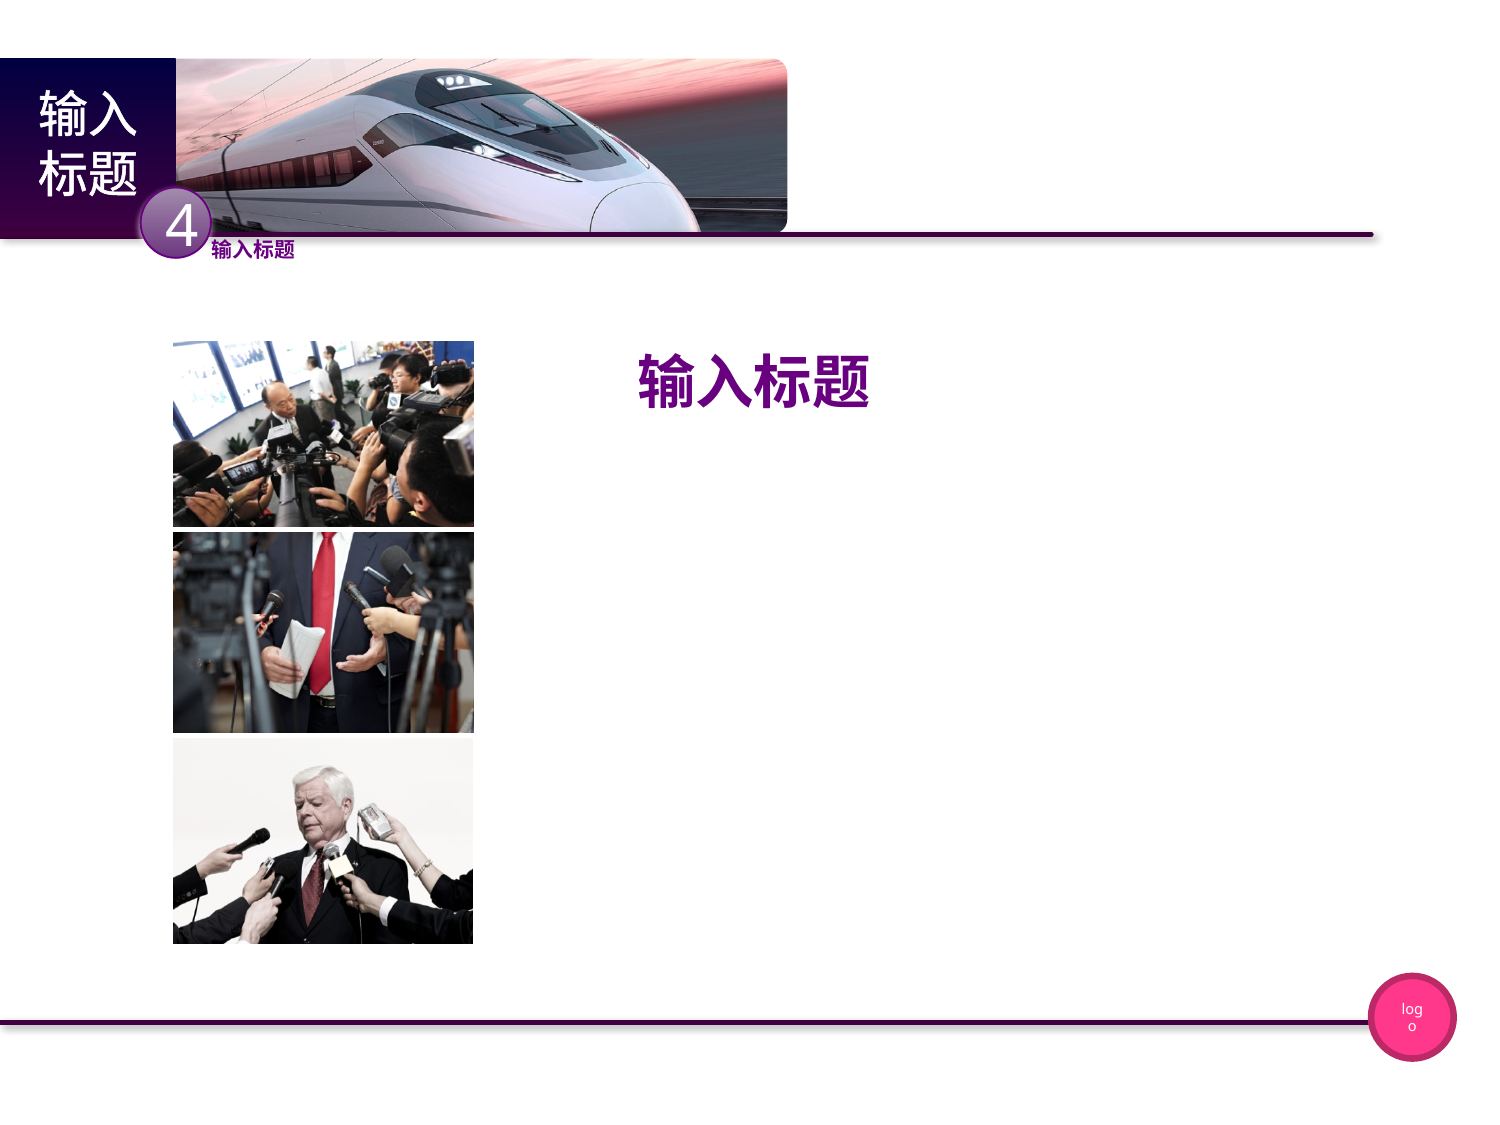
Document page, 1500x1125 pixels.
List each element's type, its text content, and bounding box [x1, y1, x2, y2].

text_box 4 [139, 186, 212, 259]
text_box 输入标题 [196, 228, 414, 270]
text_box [172, 341, 474, 944]
text_box 输入标题 [11, 74, 164, 210]
picture [158, 58, 788, 232]
text_box 输入标题 [622, 302, 886, 423]
